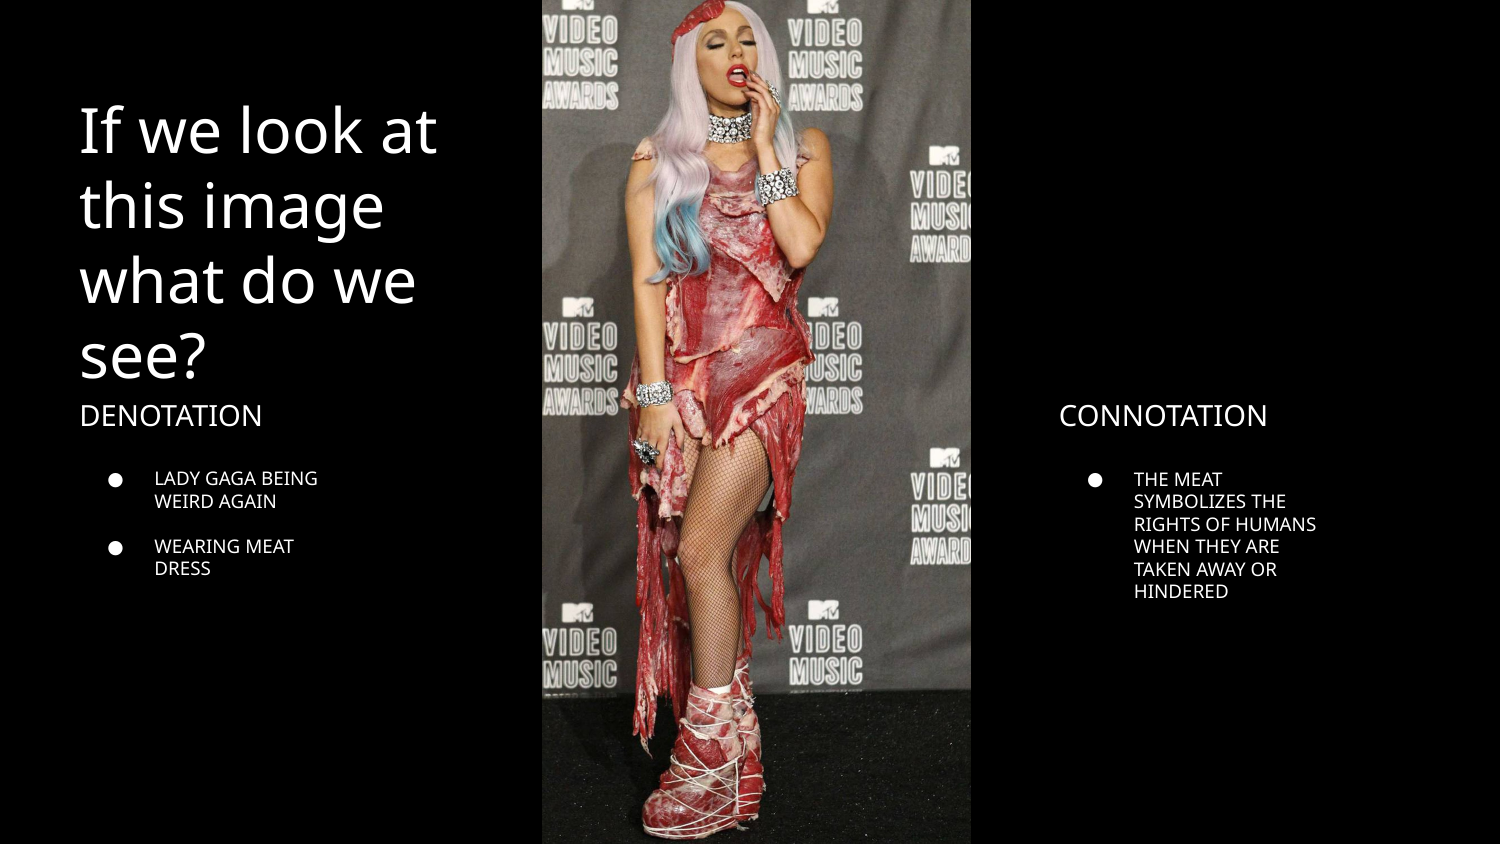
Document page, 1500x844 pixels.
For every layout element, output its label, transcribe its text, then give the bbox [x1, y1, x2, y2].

picture [542, 0, 971, 844]
text_box If we look at this image what do we see? [64, 75, 493, 332]
text_box DENOTATION LADY GAGA BEING WEIRD AGAIN WEARING MEAT DRESS [64, 382, 354, 744]
text_box CONNOTATION THE MEAT SYMBOLIZES THE RIGHTS OF HUMANS WHEN THEY ARE TAKEN AWAY OR HINDERED [1043, 382, 1334, 785]
